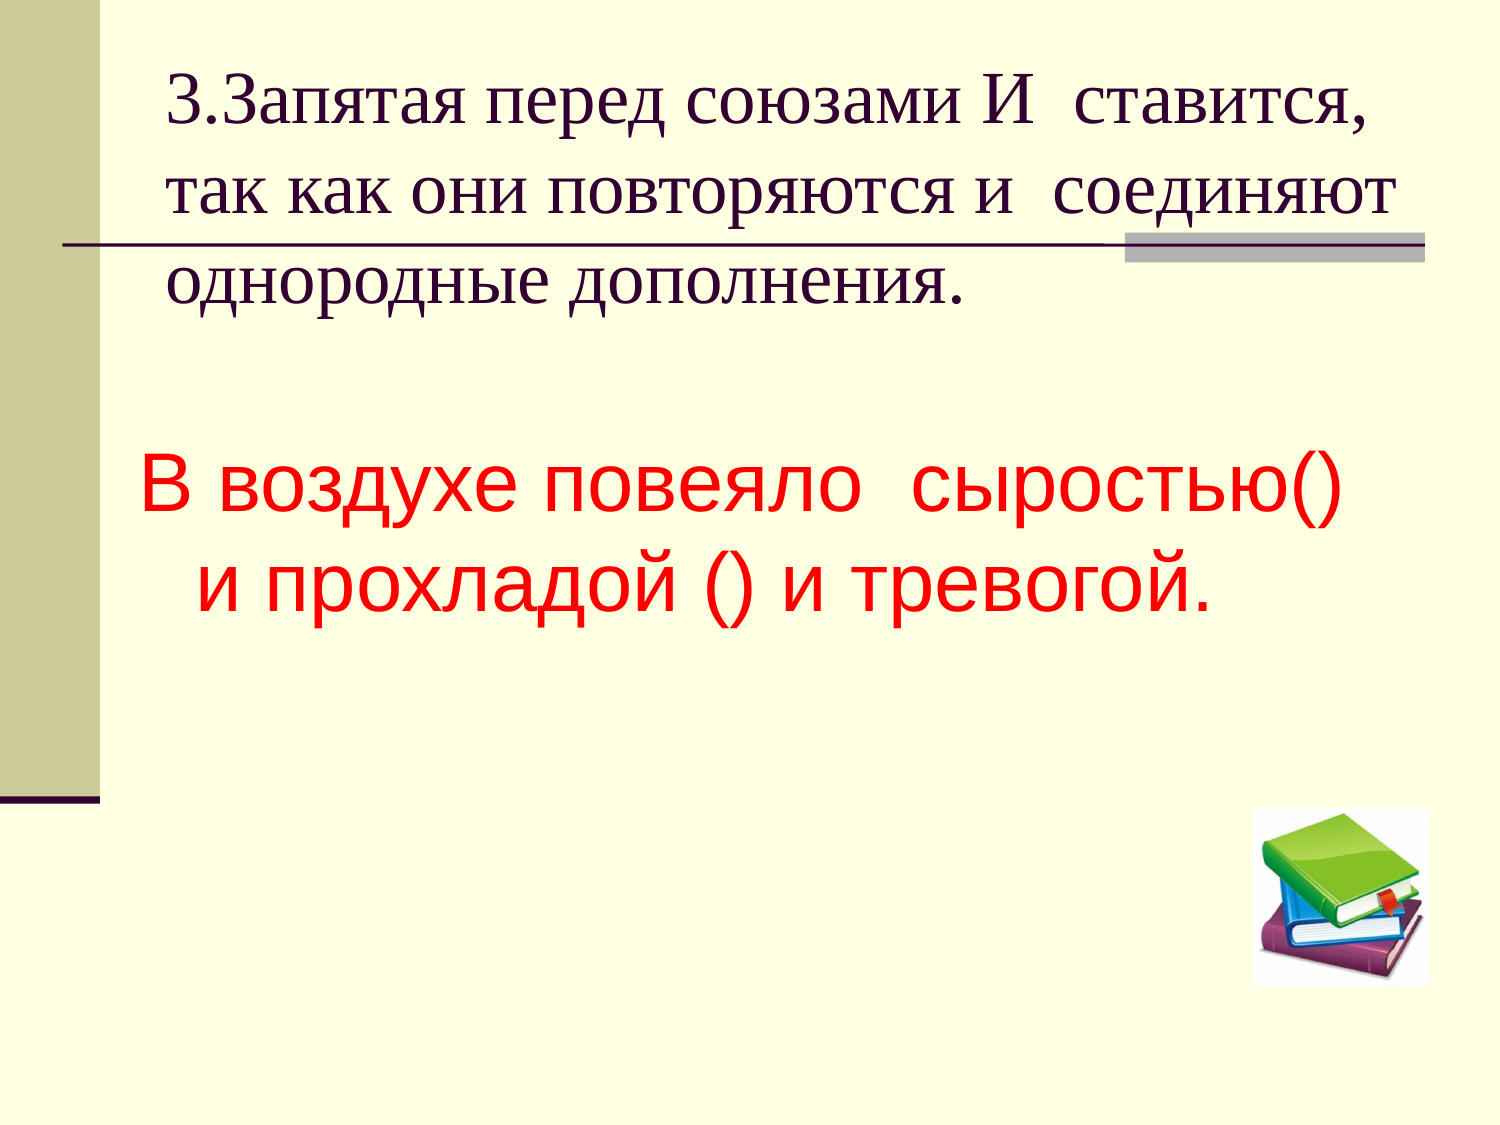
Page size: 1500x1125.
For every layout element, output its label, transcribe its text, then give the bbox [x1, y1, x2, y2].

picture [1253, 808, 1430, 986]
list В воздухе повеяло сыростью() и прохладой () и тревогой. [123, 420, 1400, 1125]
title 3.Запятая перед союзами И ставится, так как они повторяются и соединяют однородные дополнения. [149, 89, 1426, 278]
